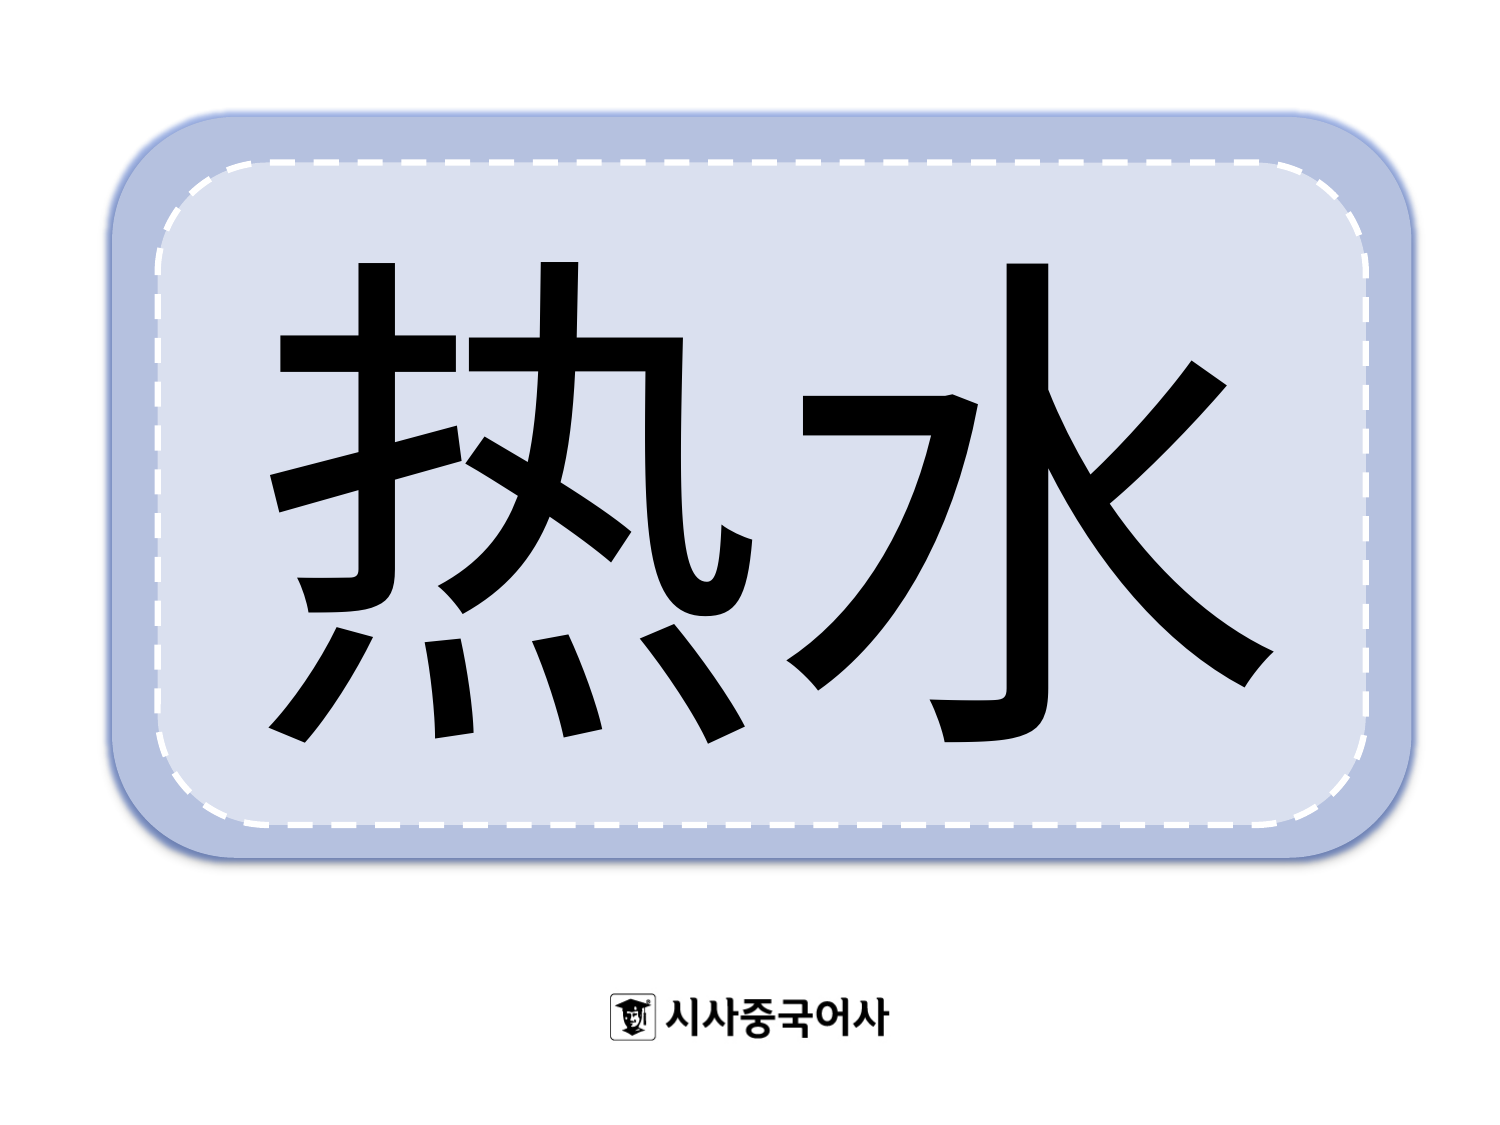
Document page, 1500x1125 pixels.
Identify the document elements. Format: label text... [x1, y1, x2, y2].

picture [602, 987, 898, 1047]
text_box 热水 [162, 160, 1371, 824]
